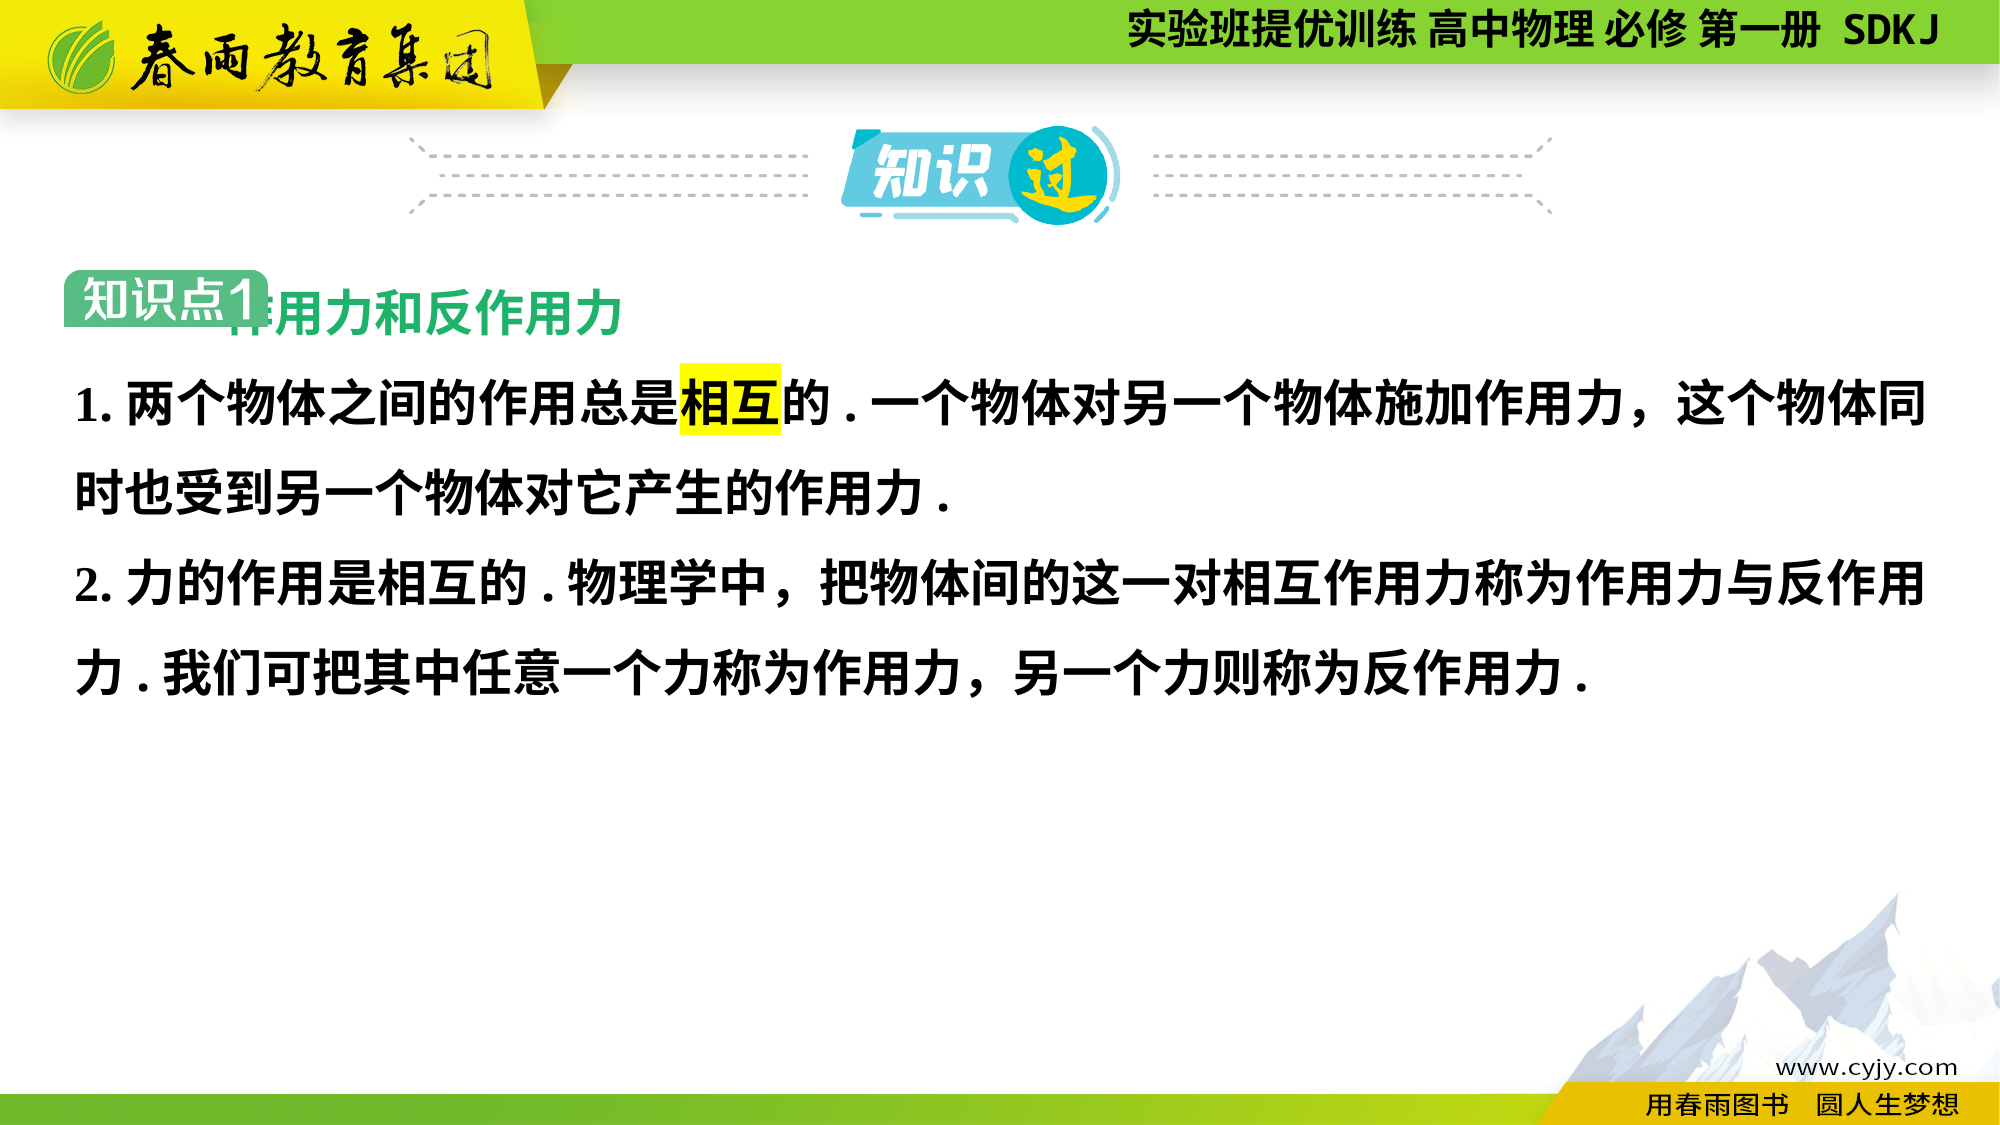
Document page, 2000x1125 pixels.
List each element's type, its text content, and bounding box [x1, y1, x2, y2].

list 作用力和反作用力 1.两个物体之间的作用总是相互的.一个物体对另一个物体施加作用力，这个物体同时也受到另一个物体对它产生的作用力. 2.力的作用是相互的.物理学中，把物体间的这一对相互作用力称为作用力与反作用力.我们可把其中任意一个力称为作用力，另一个力则称为反作用力. [59, 243, 1944, 702]
picture [0, 0, 2000, 1125]
